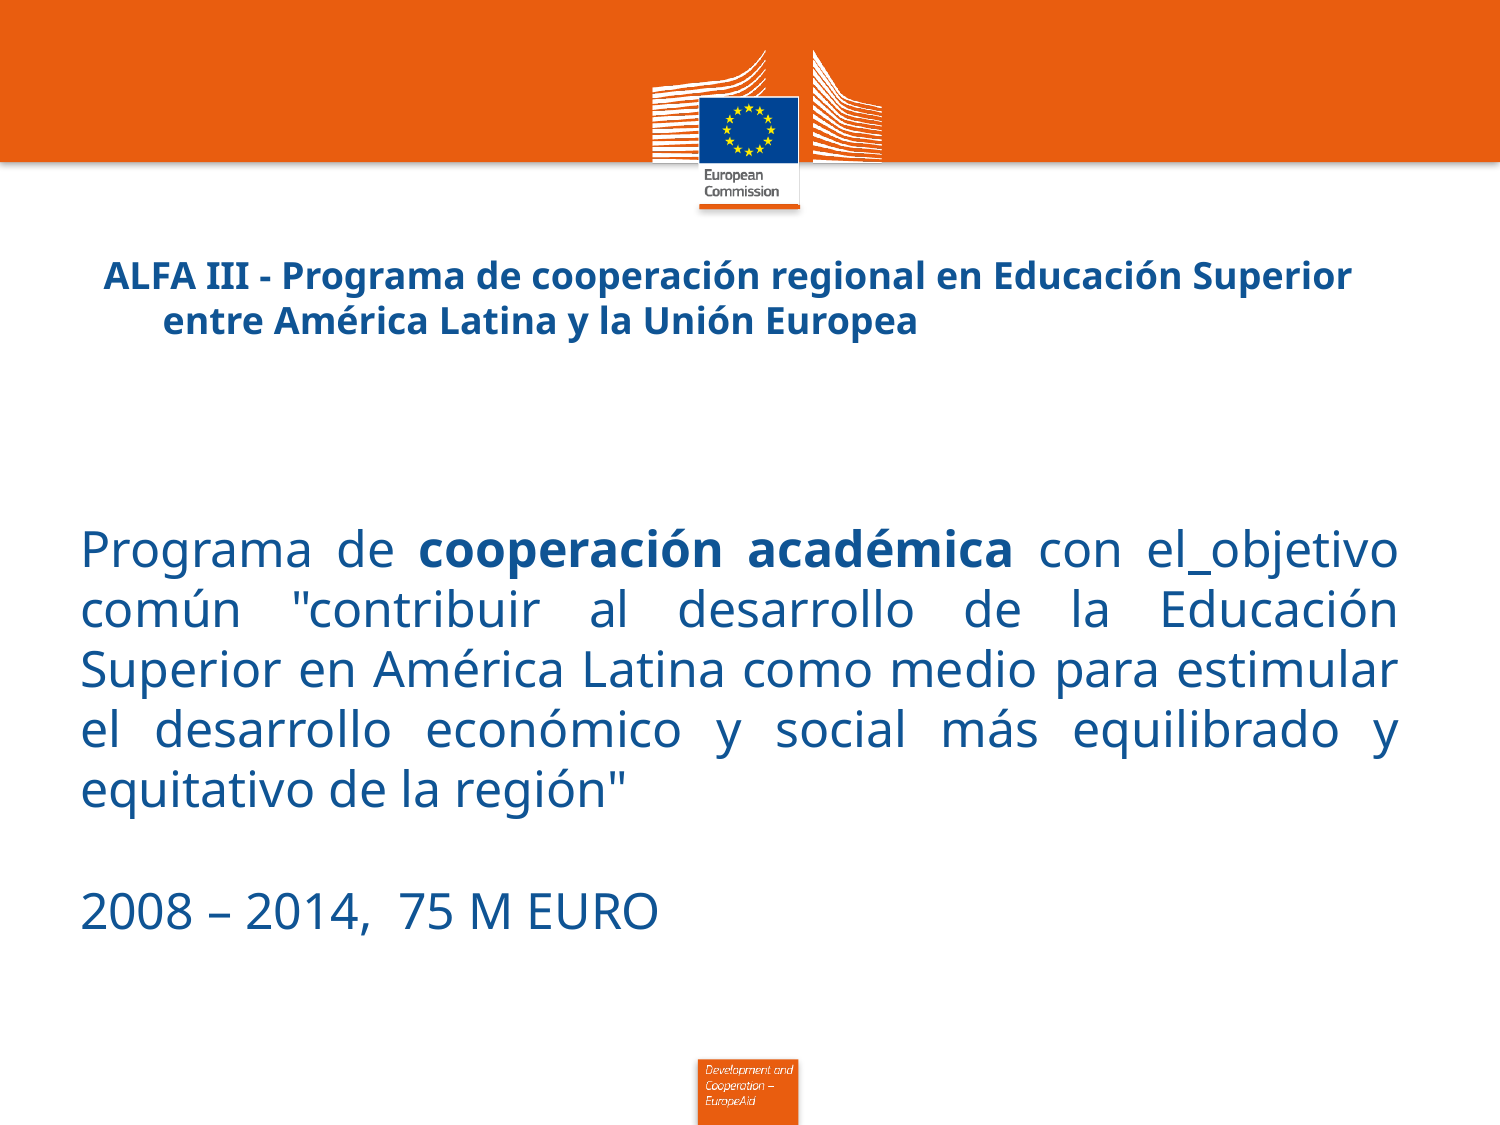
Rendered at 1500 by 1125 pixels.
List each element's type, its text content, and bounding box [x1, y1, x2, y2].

title ALFA III - Programa de cooperación regional en Educación Superior entre América Latina y la Unión Europea [88, 219, 1439, 374]
list Programa de cooperación académica con el objetivo común "contribuir al desarrollo de la Educación Superior en América Latina como medio para estimular el desarrollo económico y social más equilibrado y equitativo de la región" 2008 – 2014, 75 M EURO [64, 396, 1416, 953]
picture [698, 1059, 799, 1125]
picture [615, 50, 882, 219]
